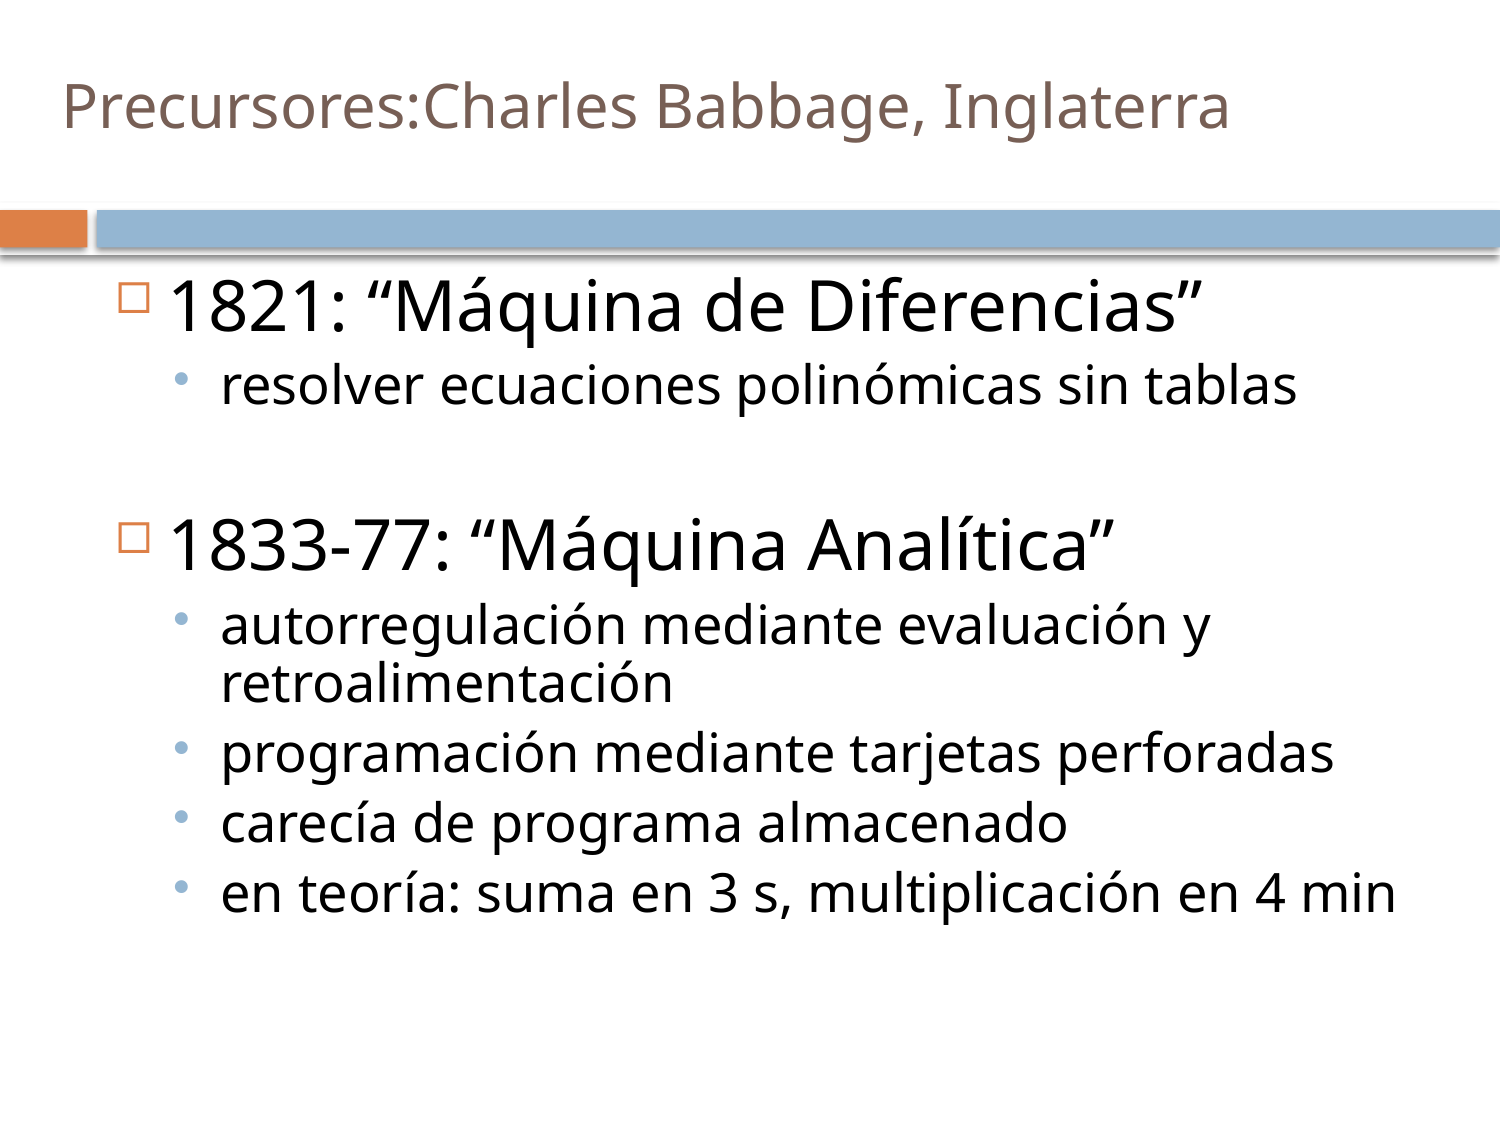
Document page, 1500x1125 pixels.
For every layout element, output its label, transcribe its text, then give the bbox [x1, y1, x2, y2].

title Precursores:Charles Babbage, Inglaterra [46, 35, 1472, 173]
list 1821: “Máquina de Diferencias” resolver ecuaciones polinómicas sin tablas 1833-77: “Máquina Analítica” autorregulación mediante evaluación y retroalimentación programación mediante tarjetas perforadas carecía de programa almacenado en teoría: suma en 3 s, multiplicación en 4 min [100, 262, 1438, 1000]
